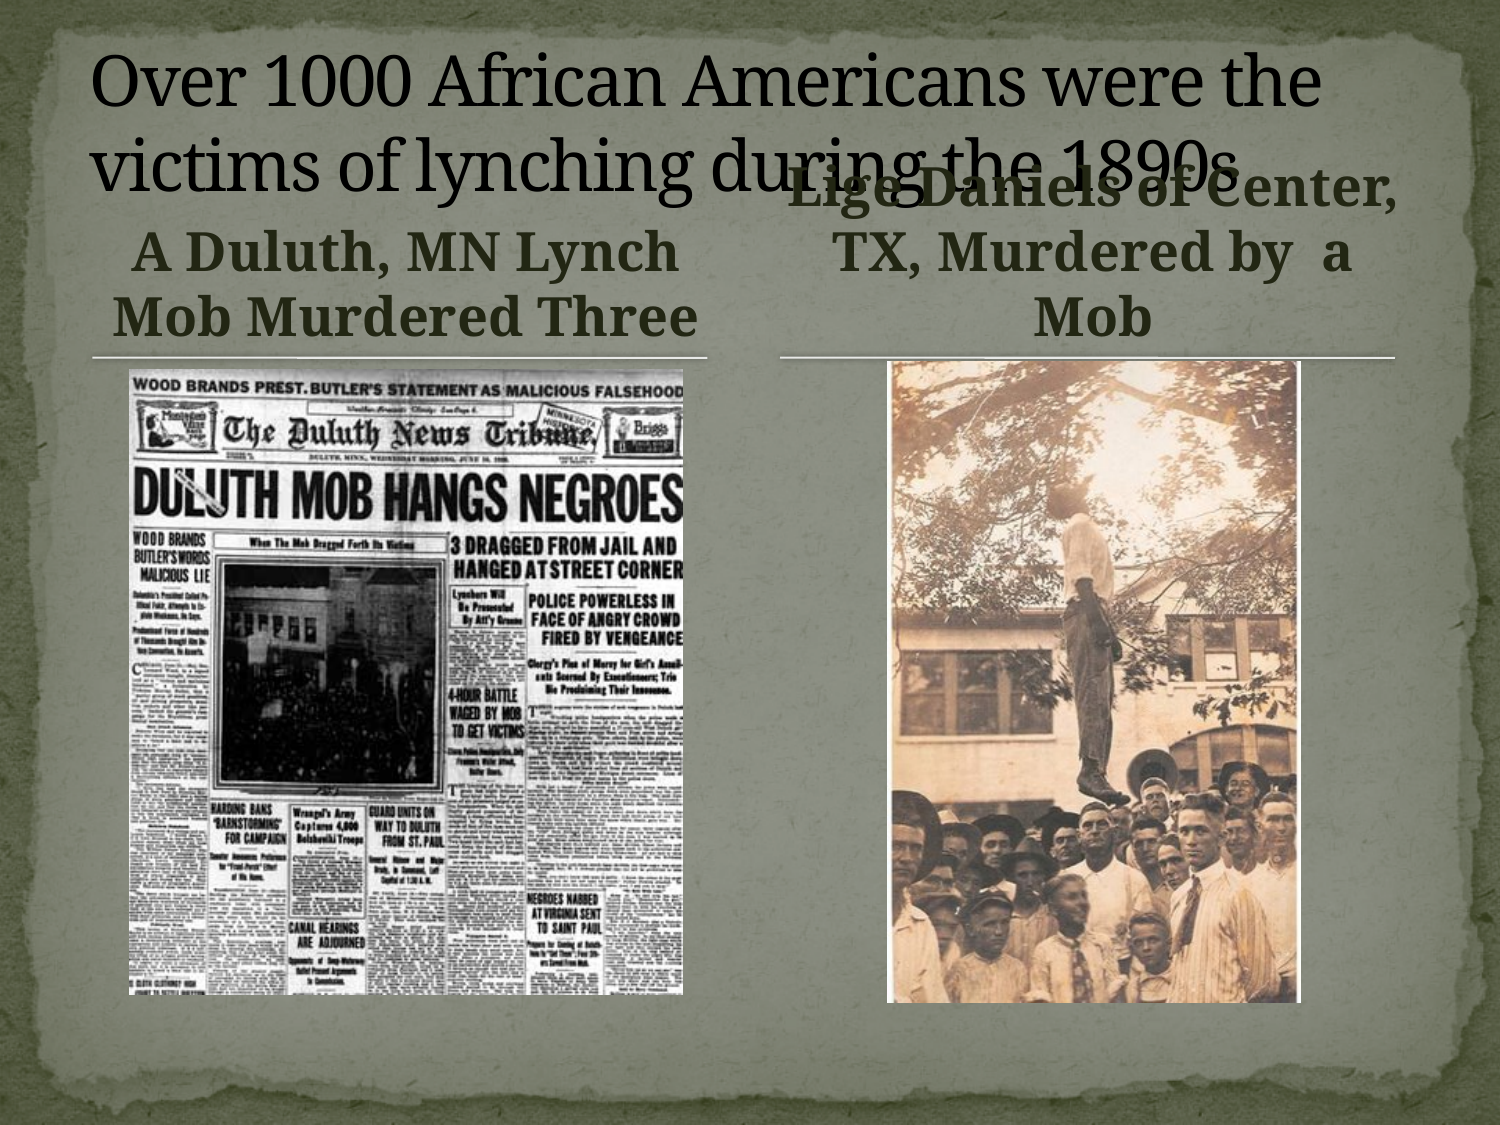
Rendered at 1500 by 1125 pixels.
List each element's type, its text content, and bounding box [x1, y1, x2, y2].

list A Duluth, MN Lynch Mob Murdered Three [73, 228, 740, 357]
title Over 1000 African Americans were the victims of lynching during the 1890s [74, 25, 1425, 213]
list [132, 372, 682, 994]
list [889, 362, 1301, 1003]
list Lige Daniels of Center, TX, Murdered by a Mob [760, 228, 1427, 357]
